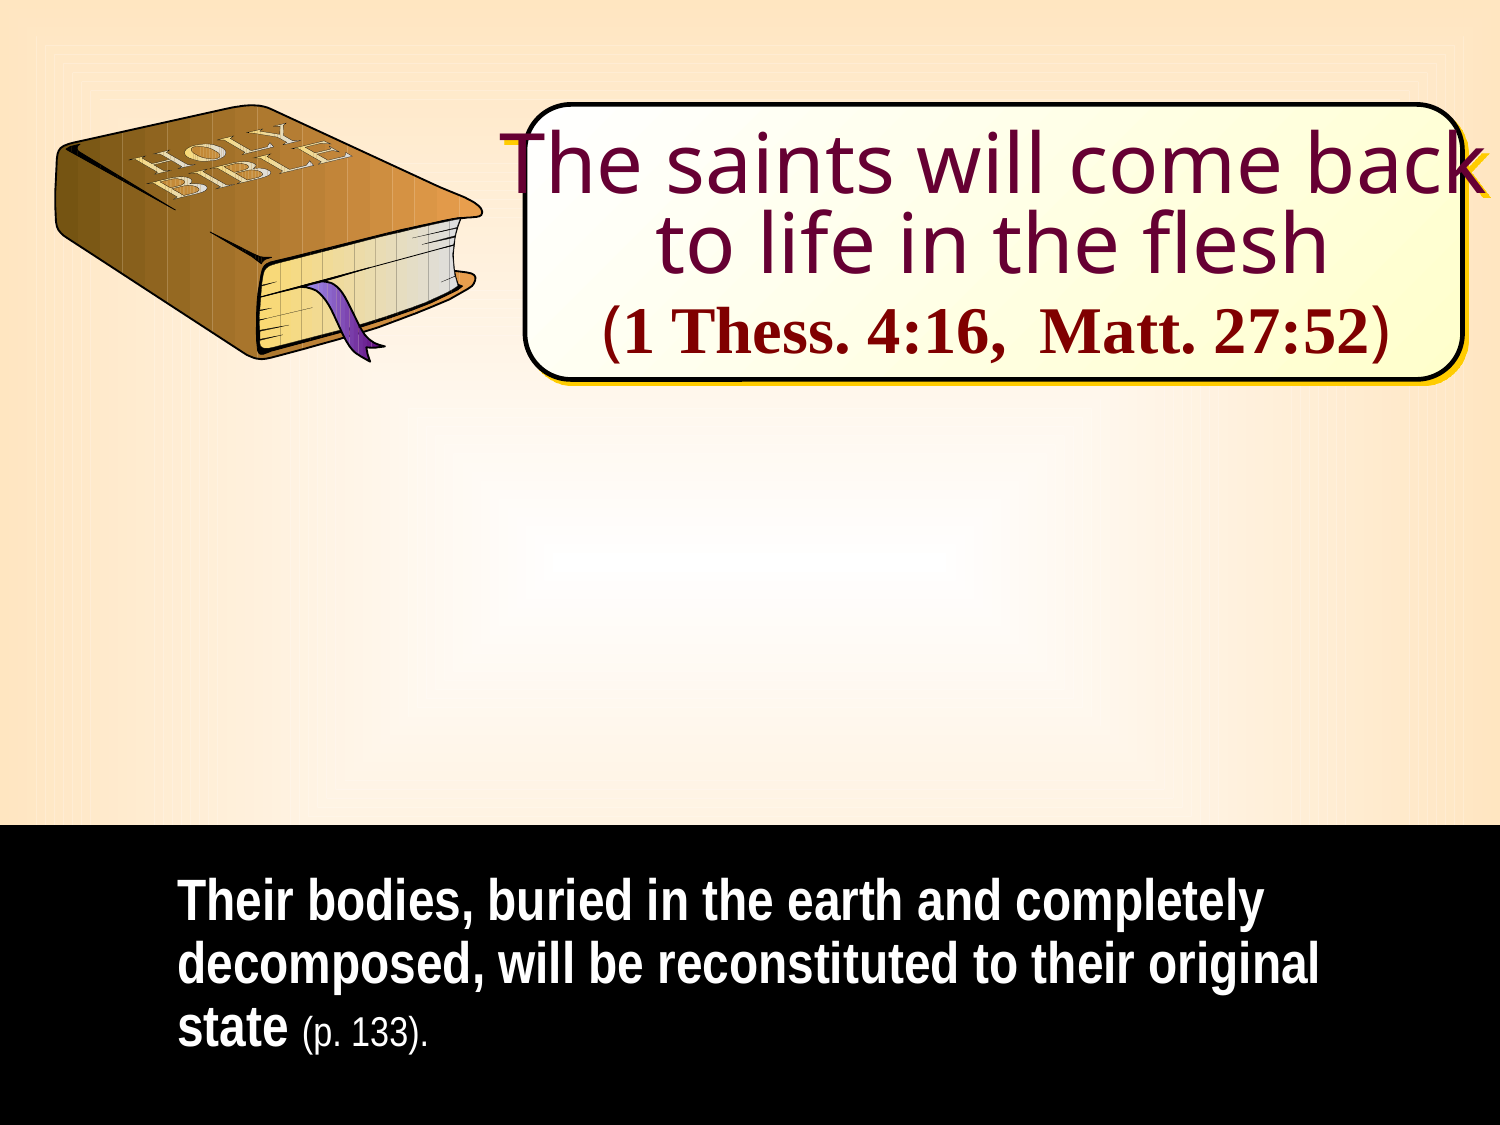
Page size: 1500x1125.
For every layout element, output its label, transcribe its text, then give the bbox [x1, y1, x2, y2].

text_box (1 Thess. 4:16, [587, 279, 1024, 375]
text_box [0, 826, 1500, 1125]
text_box Their bodies, buried in the earth and completely decomposed, will be reconstituted to their original state (p. 133). [162, 862, 1350, 1067]
text_box Matt. 27:52) [1024, 279, 1413, 375]
picture [49, 99, 488, 368]
text_box The saints will come back to life in the flesh [525, 104, 1463, 380]
